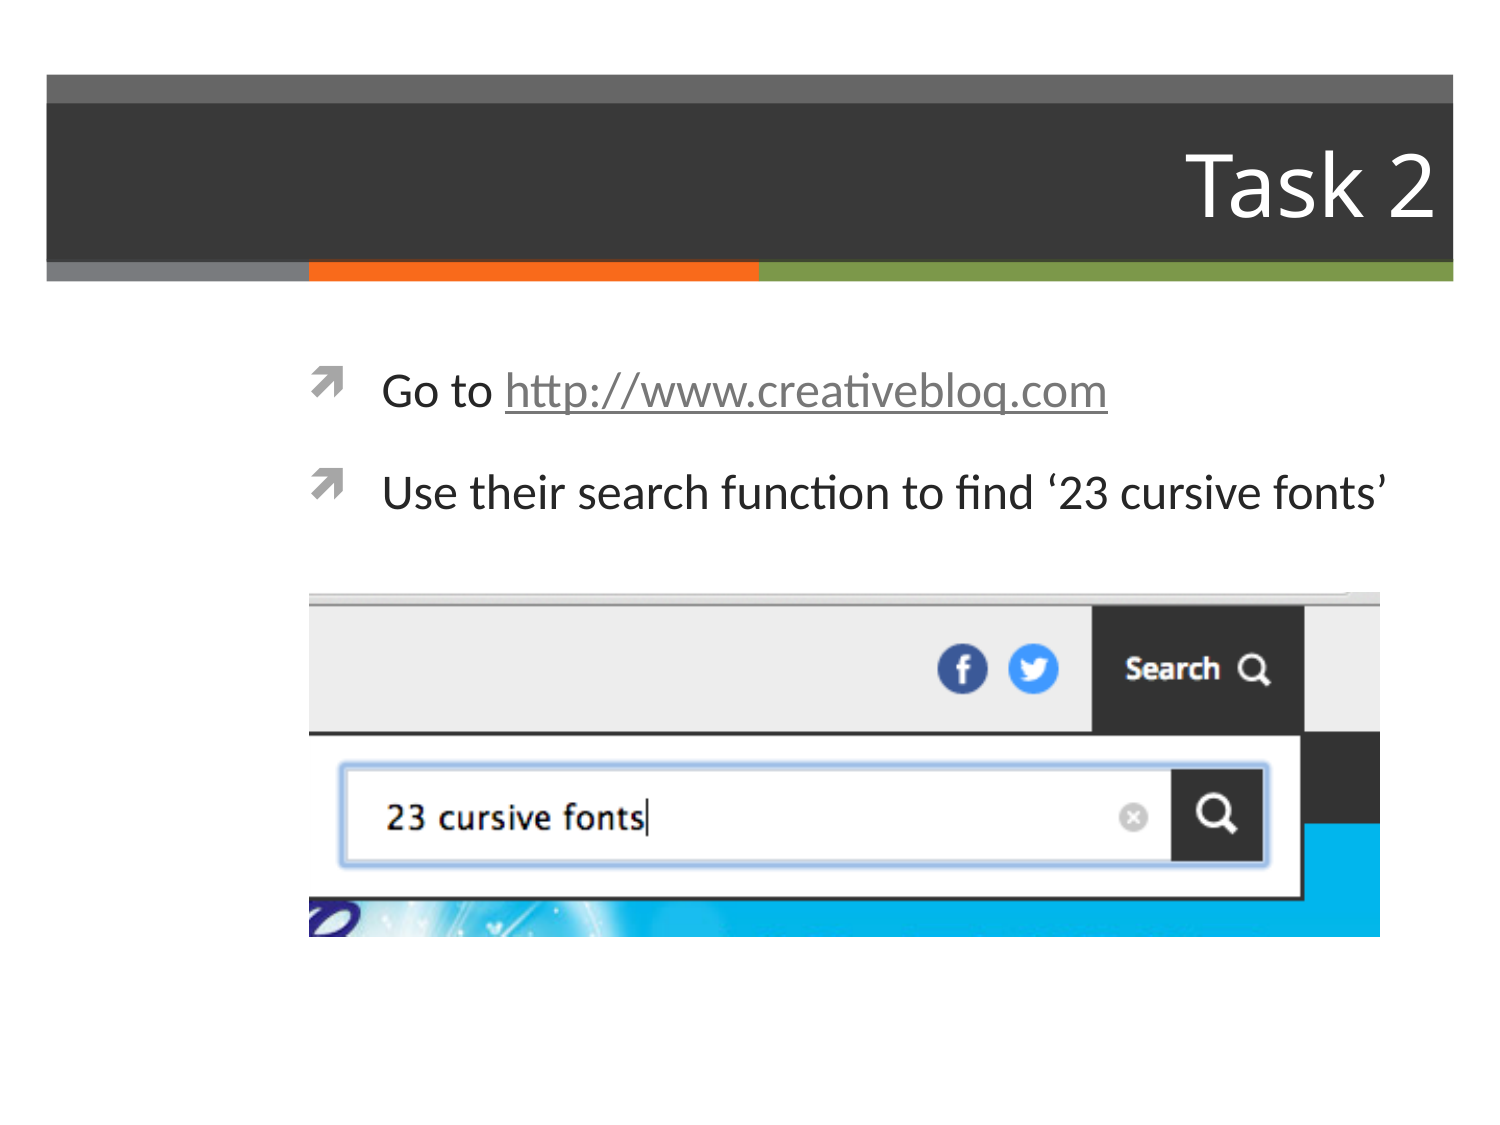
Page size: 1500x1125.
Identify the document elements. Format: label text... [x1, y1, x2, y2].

title Task 2 [46, 103, 1454, 263]
list Go to http://www.creativebloq.com Use their search function to find ‘23 cursive fonts’ [292, 350, 1454, 1005]
picture [308, 592, 1381, 937]
